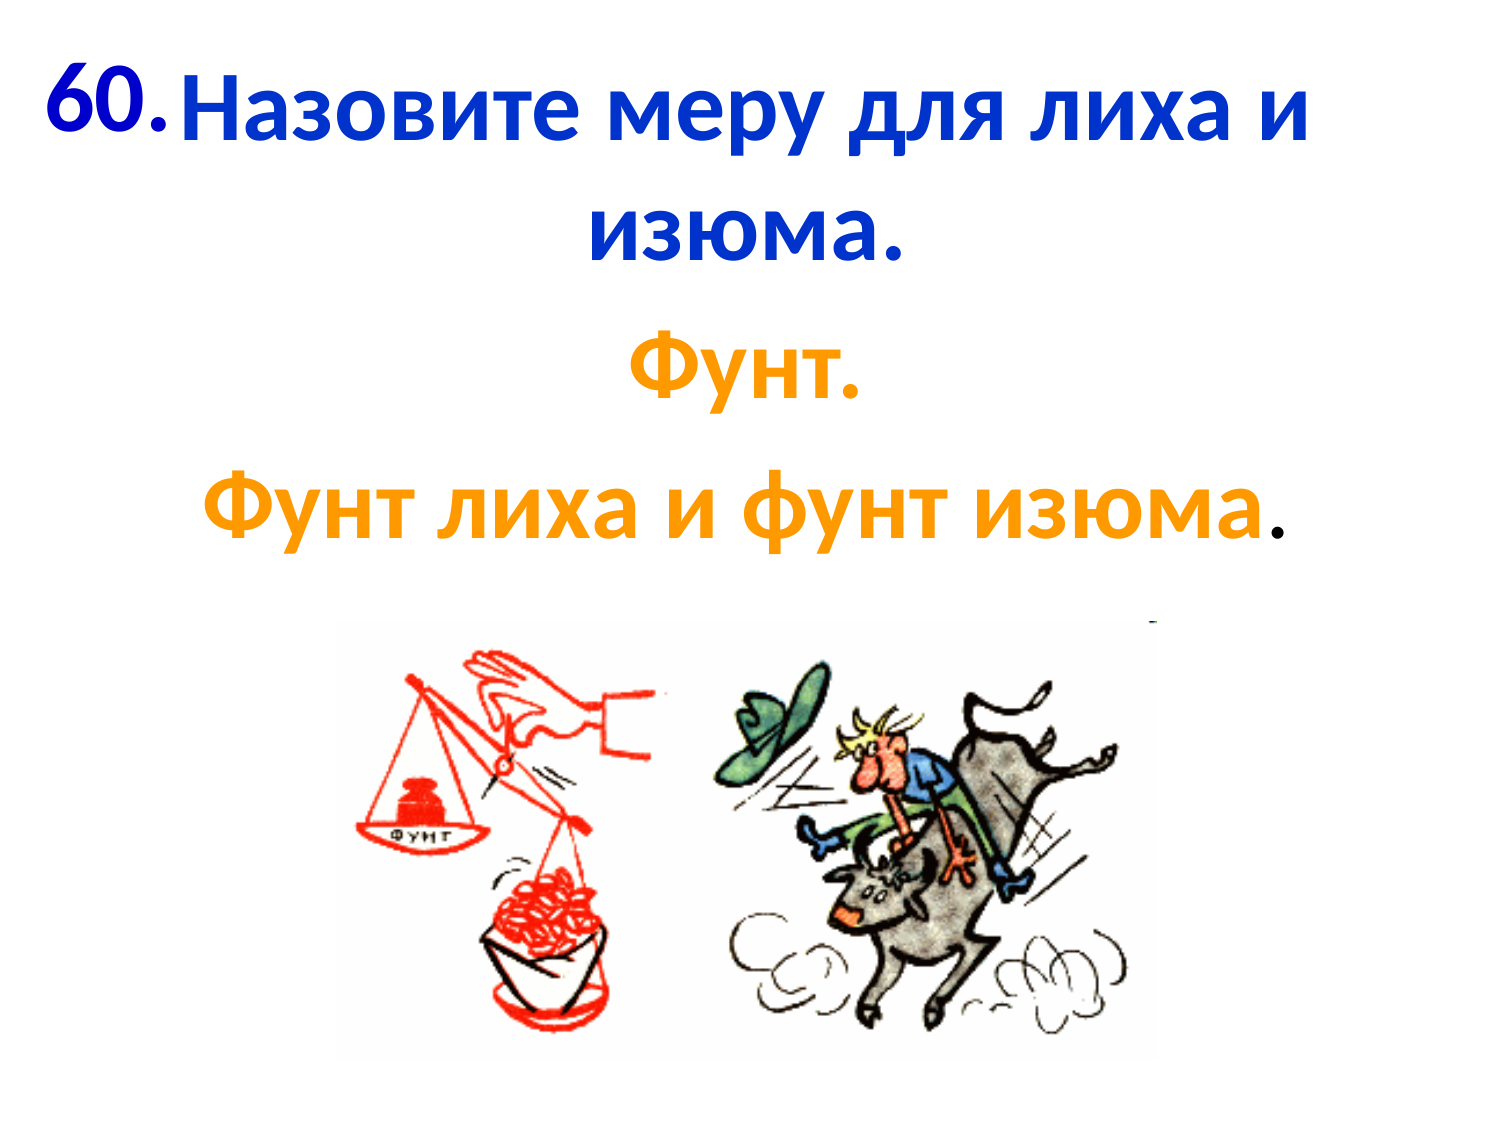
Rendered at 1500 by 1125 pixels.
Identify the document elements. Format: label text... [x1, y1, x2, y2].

title Назовите меру для лиха и изюма. [71, 67, 1422, 255]
list Фунт. Фунт лиха и фунт изюма. [71, 290, 1422, 1034]
text_box 60. [29, 24, 242, 160]
picture [336, 621, 1157, 1060]
